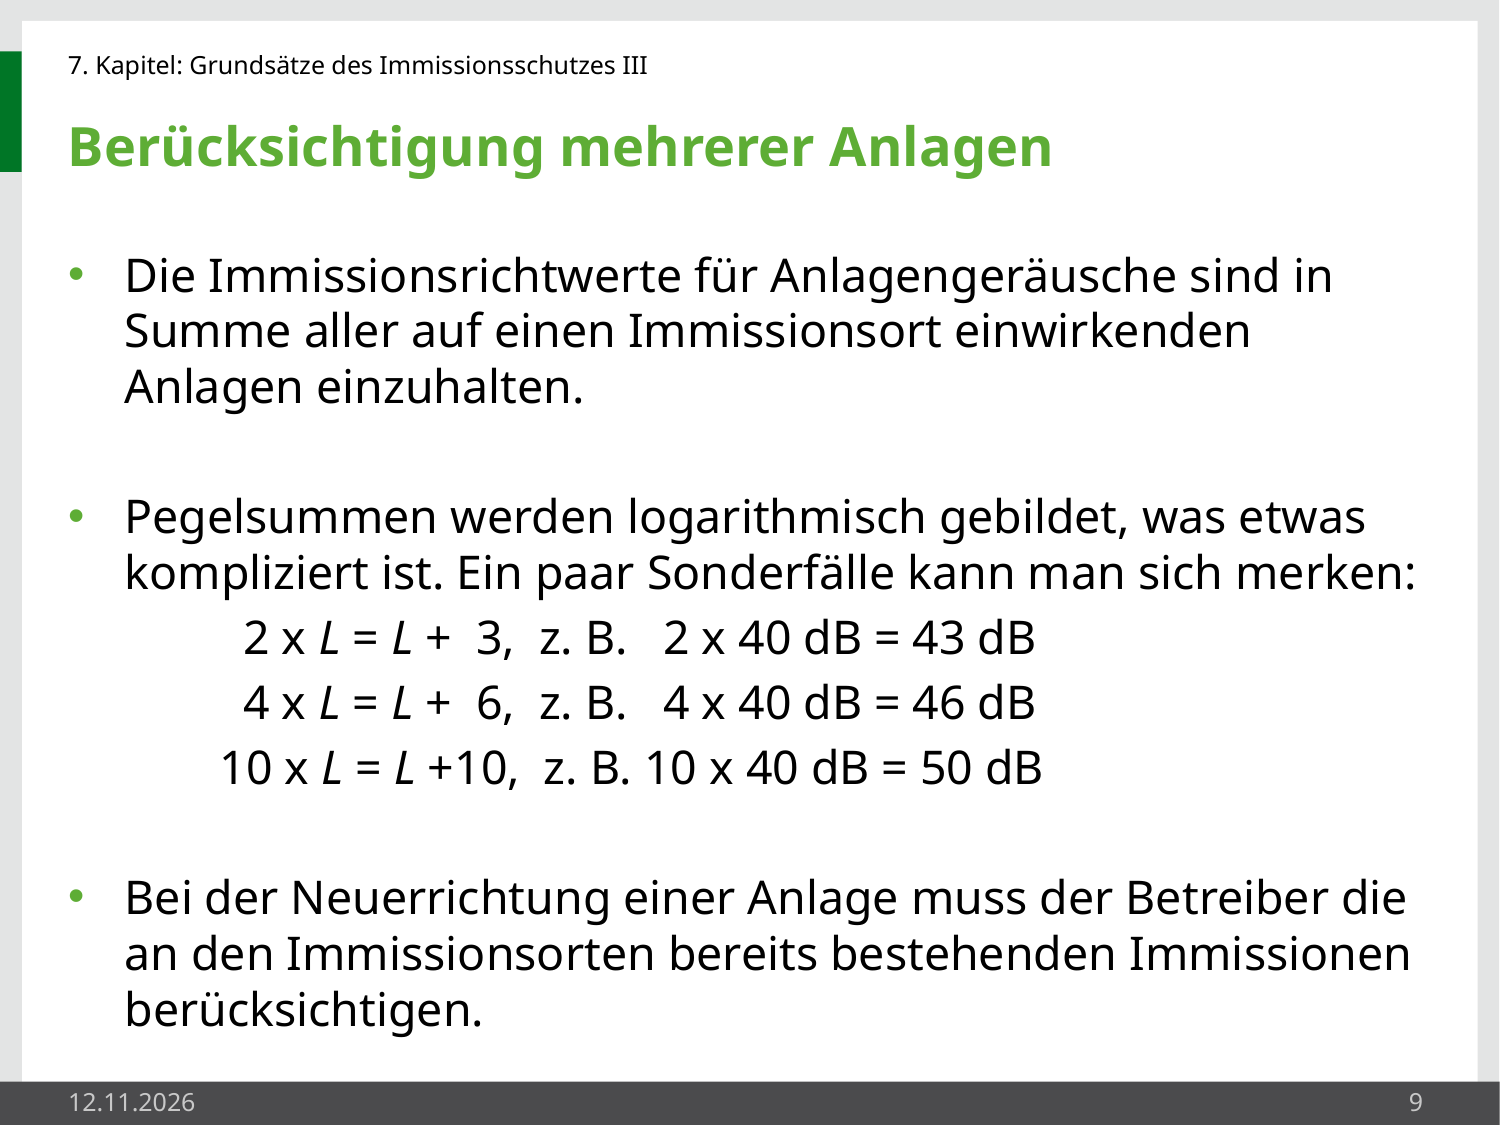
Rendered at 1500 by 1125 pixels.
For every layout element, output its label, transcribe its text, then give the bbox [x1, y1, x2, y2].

list Die Immissionsrichtwerte für Anlagengeräusche sind in Summe aller auf einen Immissionsort einwirkenden Anlagen einzuhalten. Pegelsummen werden logarithmisch gebildet, was etwas kompliziert ist. Ein paar Sonderfälle kann man sich merken: 2 x L = L + 3, z. B. 2 x 40 dB = 43 dB 4 x L = L + 6, z. B. 4 x 40 dB = 46 dB 10 x L = L +10, z. B. 10 x 40 dB = 50 dB Bei der Neuerrichtung einer Anlage muss der Betreiber die an den Immissionsorten bereits bestehenden Immissionen berücksichtigen. [68, 245, 1436, 1047]
slide_number 9 [1331, 1082, 1423, 1125]
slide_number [68, 1082, 231, 1125]
title Berücksichtigung mehrerer Anlagen [67, 77, 1427, 178]
